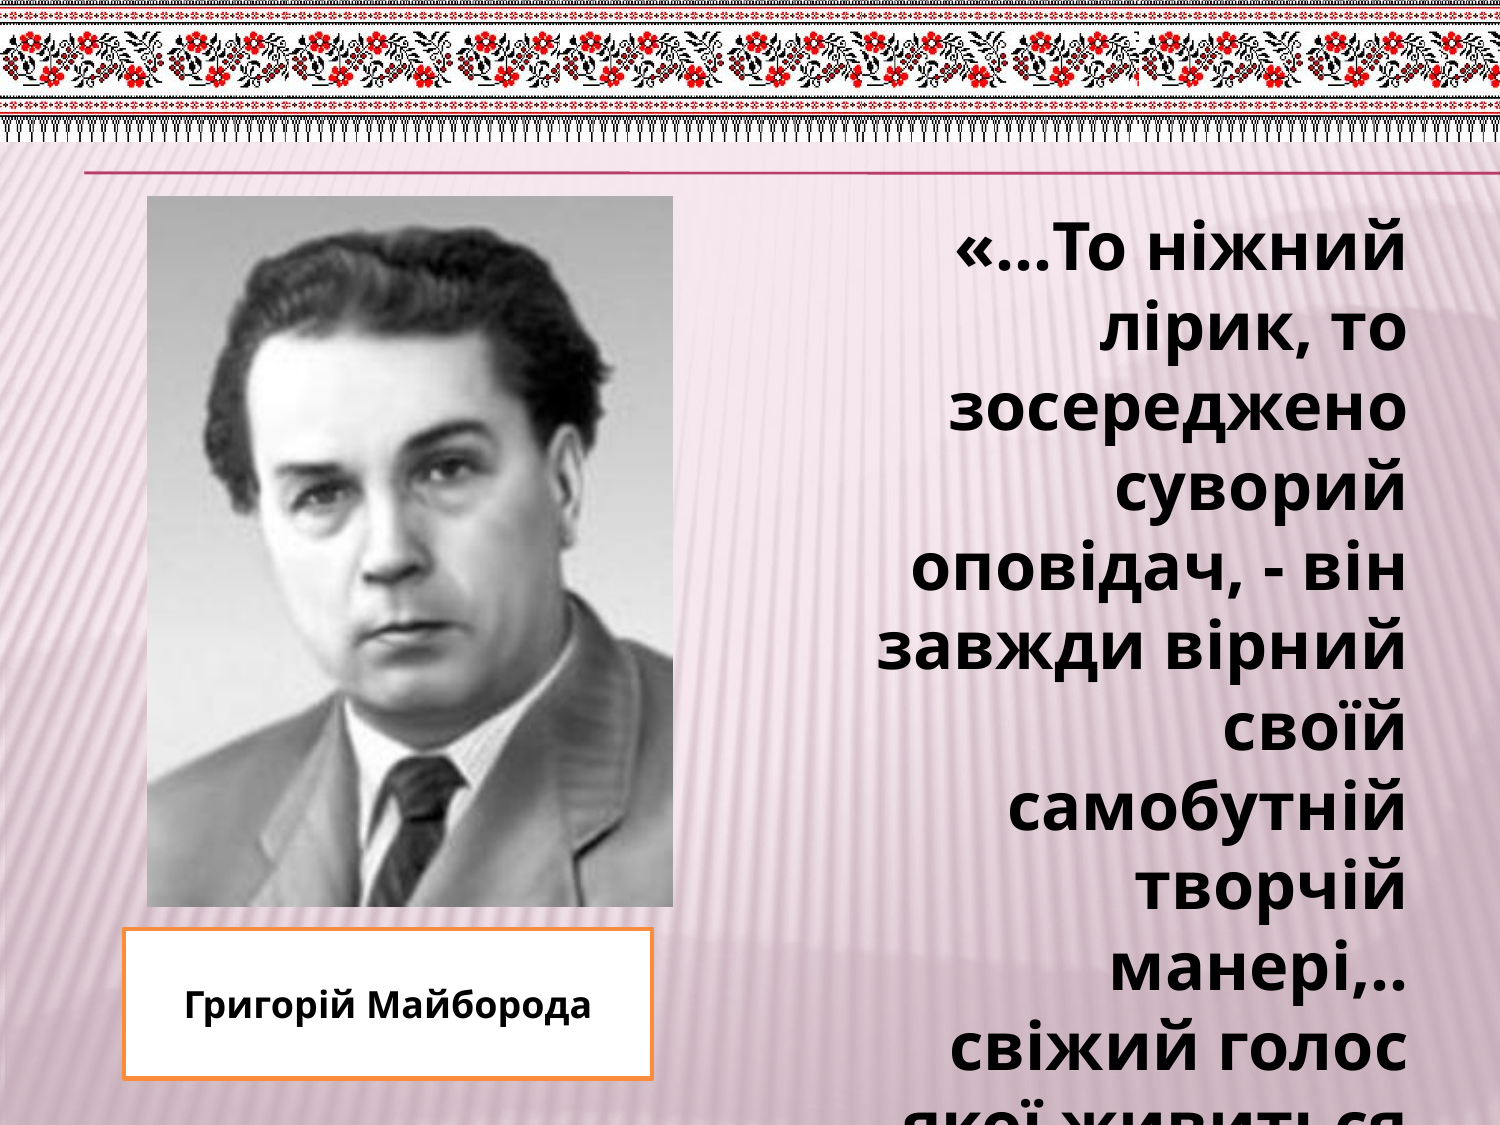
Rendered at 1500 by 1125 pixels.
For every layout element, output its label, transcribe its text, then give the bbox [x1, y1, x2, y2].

picture [0, 0, 1500, 142]
text_box Григорій Майборода [122, 927, 654, 1081]
text_box «…То ніжний лірик, то зосереджено суворий оповідач, - він завжди вірний своїй самобутній творчій манері,.. свіжий голос якої живиться чистими джерелами волинського краю». [832, 196, 1424, 1125]
picture [147, 195, 673, 907]
